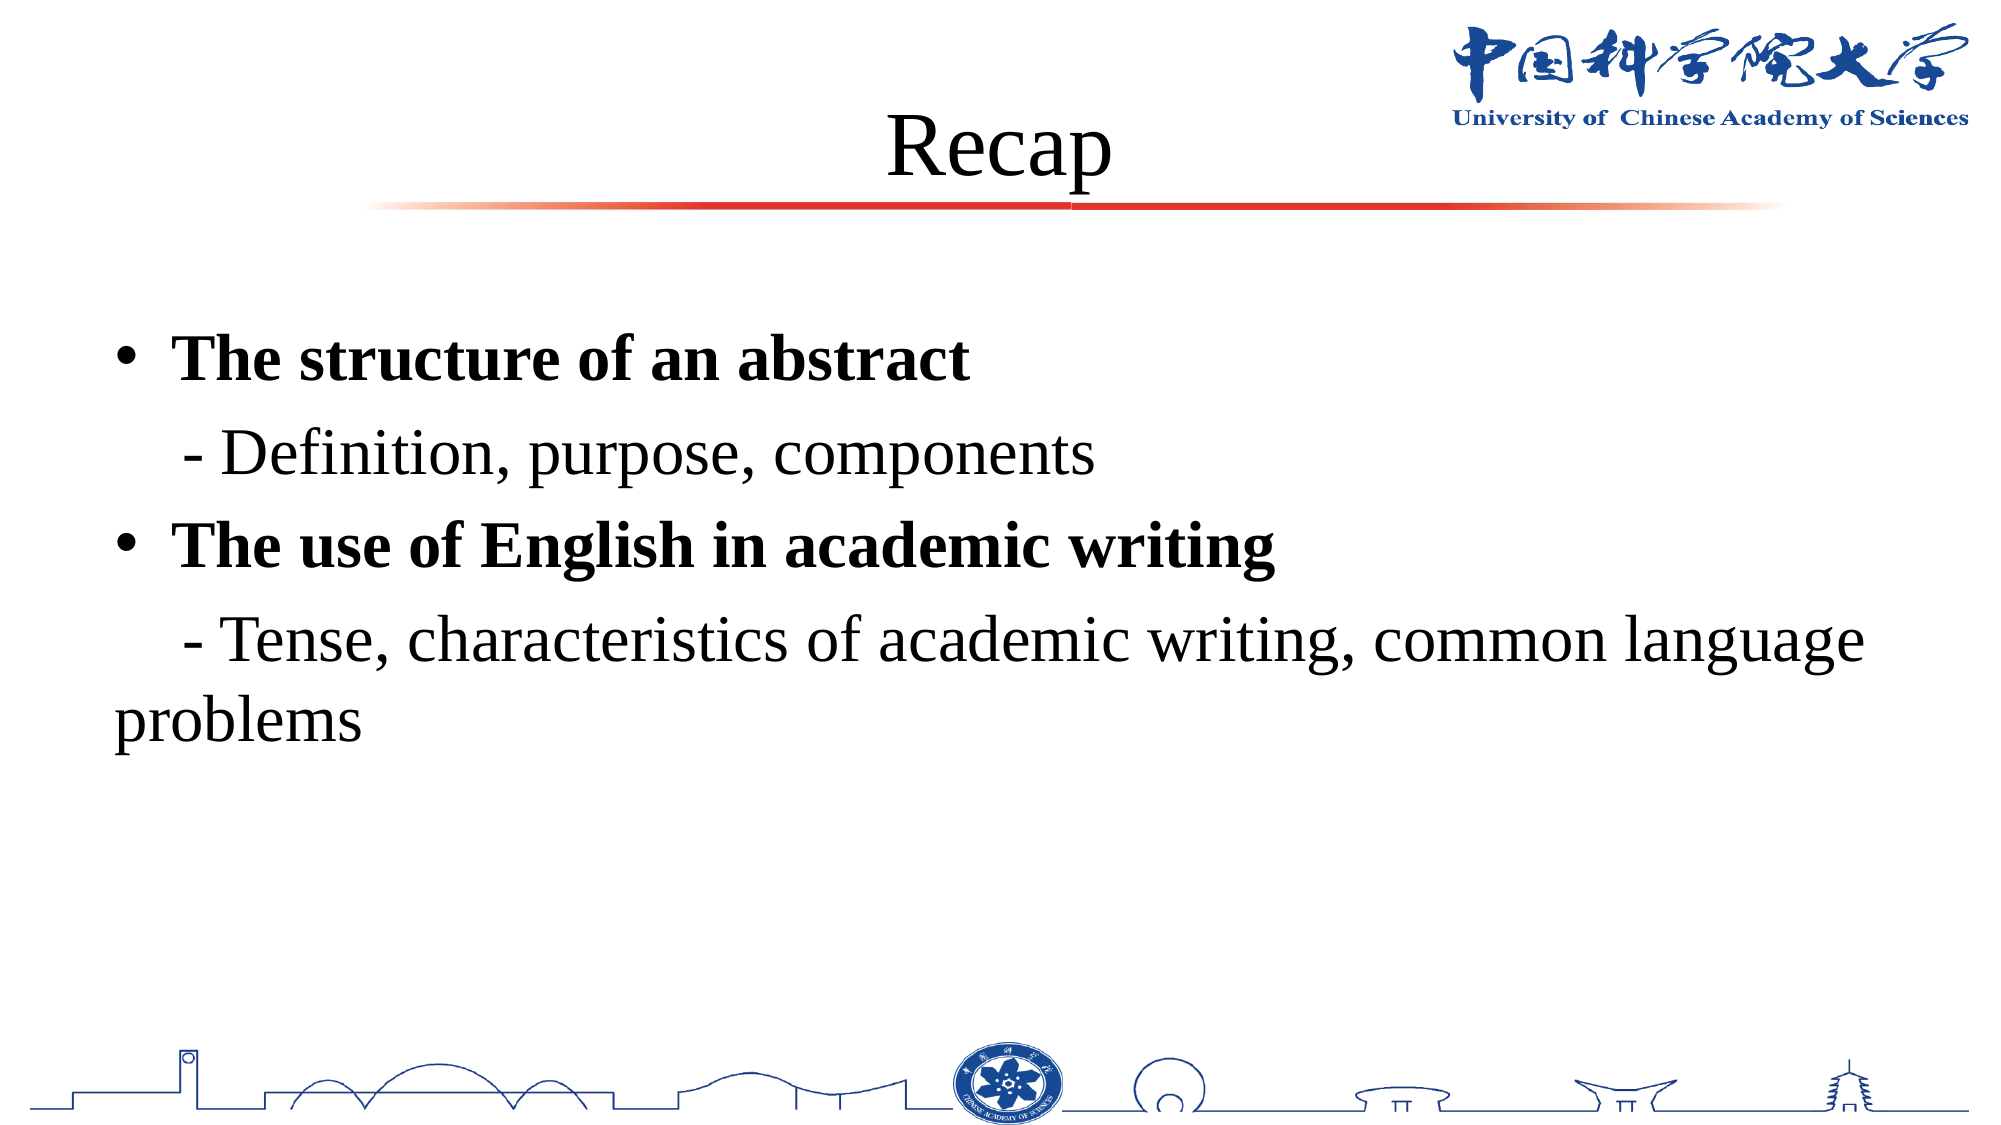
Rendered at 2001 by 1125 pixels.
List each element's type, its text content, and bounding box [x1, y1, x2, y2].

picture [1437, 23, 1969, 129]
picture [30, 1039, 1969, 1125]
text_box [334, 202, 1816, 210]
title Recap [99, 45, 1900, 213]
list The structure of an abstract - Definition, purpose, components The use of English in academic writing - Tense, characteristics of academic writing, common language problems [99, 213, 1900, 956]
